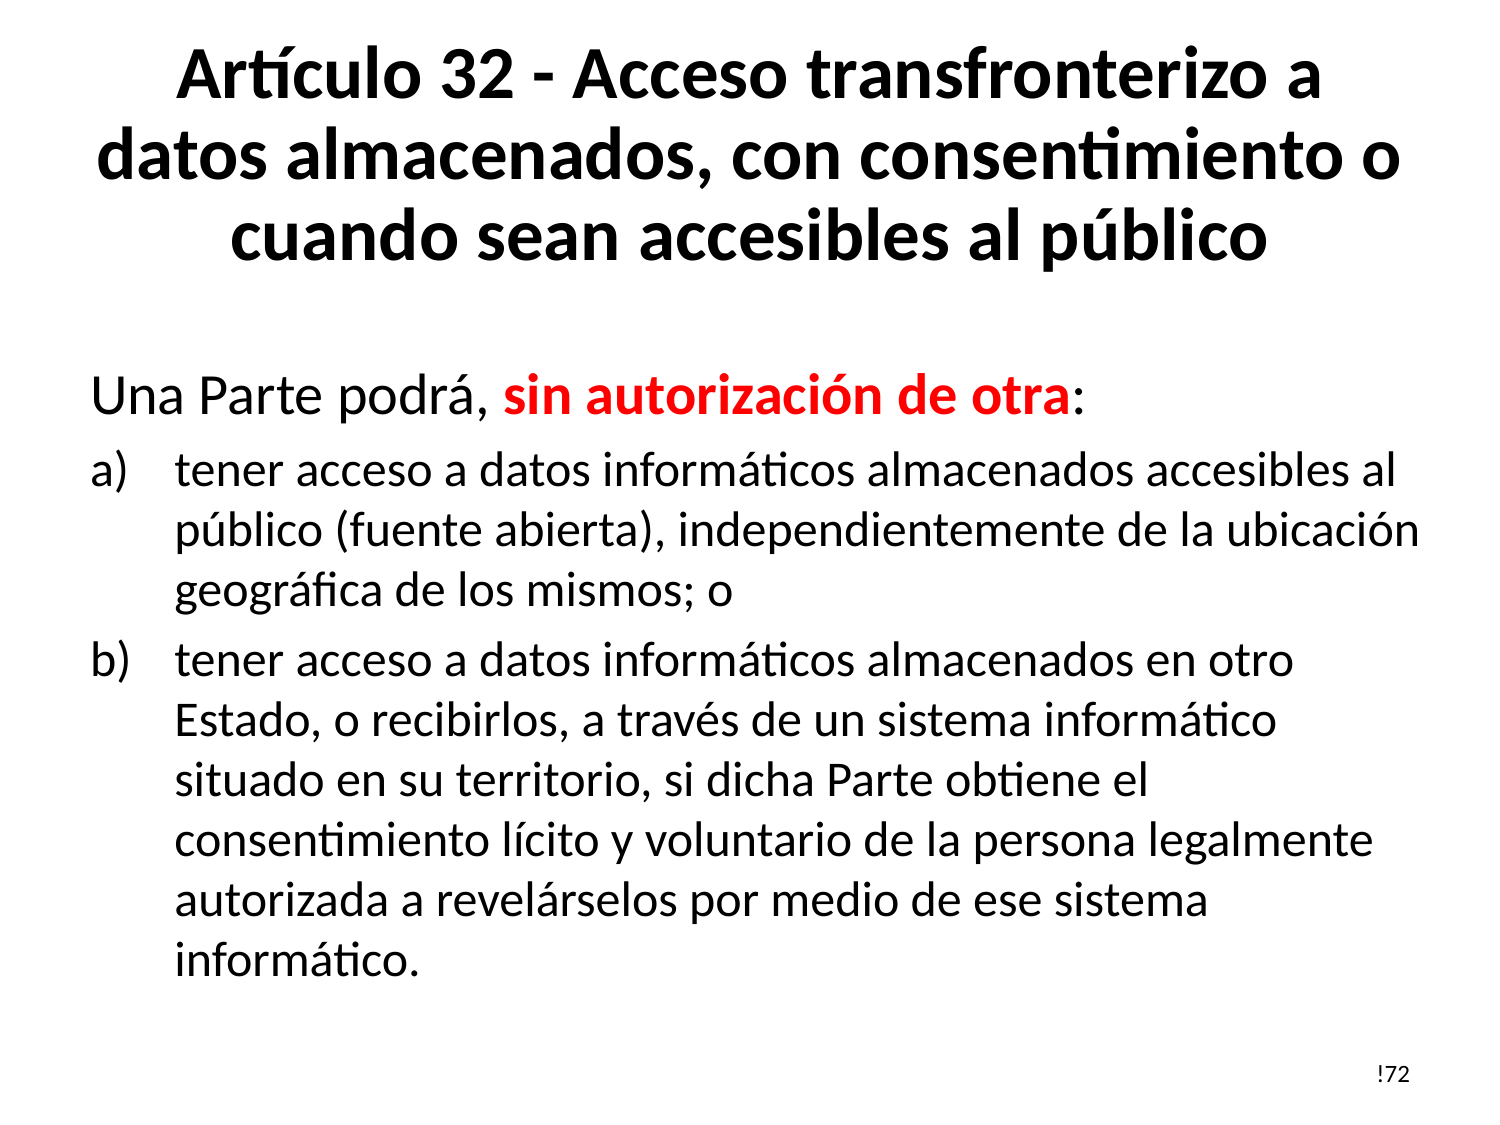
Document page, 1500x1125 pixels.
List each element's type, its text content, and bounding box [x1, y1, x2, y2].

slide_number !72 [1074, 1042, 1425, 1103]
list Una Parte podrá, sin autorización de otra: tener acceso a datos informáticos almacenados accesibles al público (fuente abierta), independientemente de la ubicación geográfica de los mismos; o tener acceso a datos informáticos almacenados en otro Estado, o recibirlos, a través de un sistema informático situado en su territorio, si dicha Parte obtiene el consentimiento lícito y voluntario de la persona legalmente autorizada a revelárselos por medio de ese sistema informático. [75, 348, 1443, 1031]
title Artículo 32 - Acceso transfronterizo a datos almacenados, con consentimiento o cuando sean accesibles al público [75, 45, 1425, 266]
